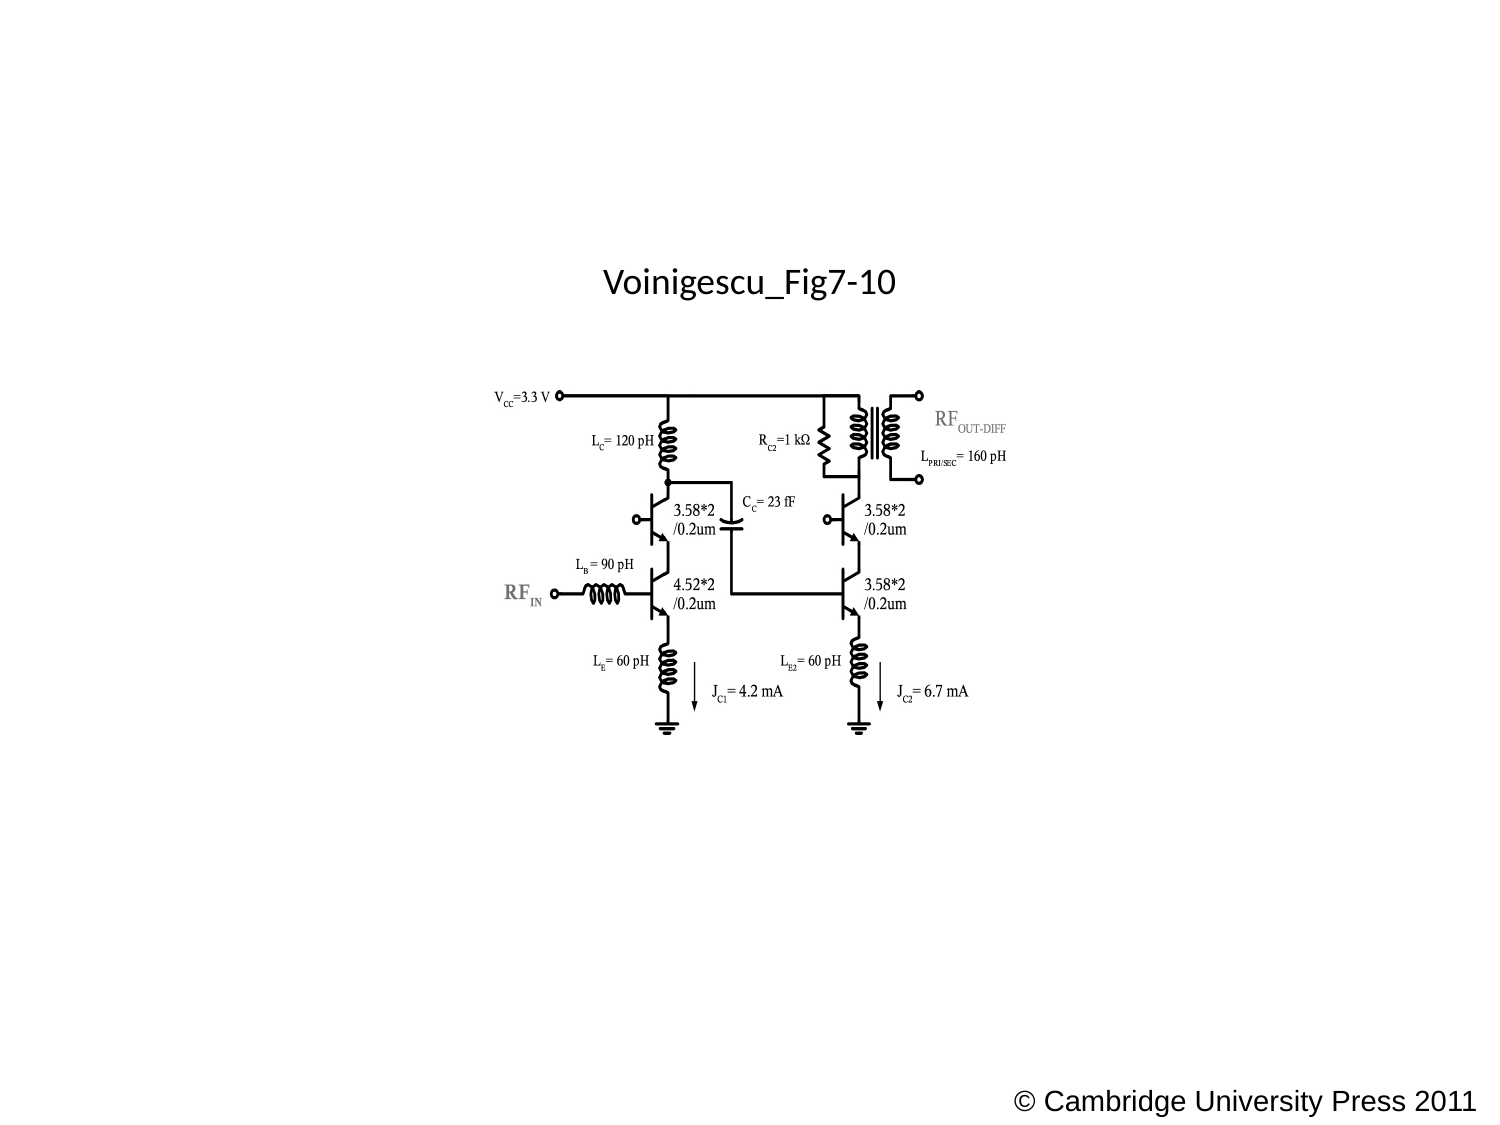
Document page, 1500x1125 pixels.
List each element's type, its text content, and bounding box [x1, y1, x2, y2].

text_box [494, 249, 1006, 735]
text_box © Cambridge University Press 2011 [907, 1074, 1493, 1125]
